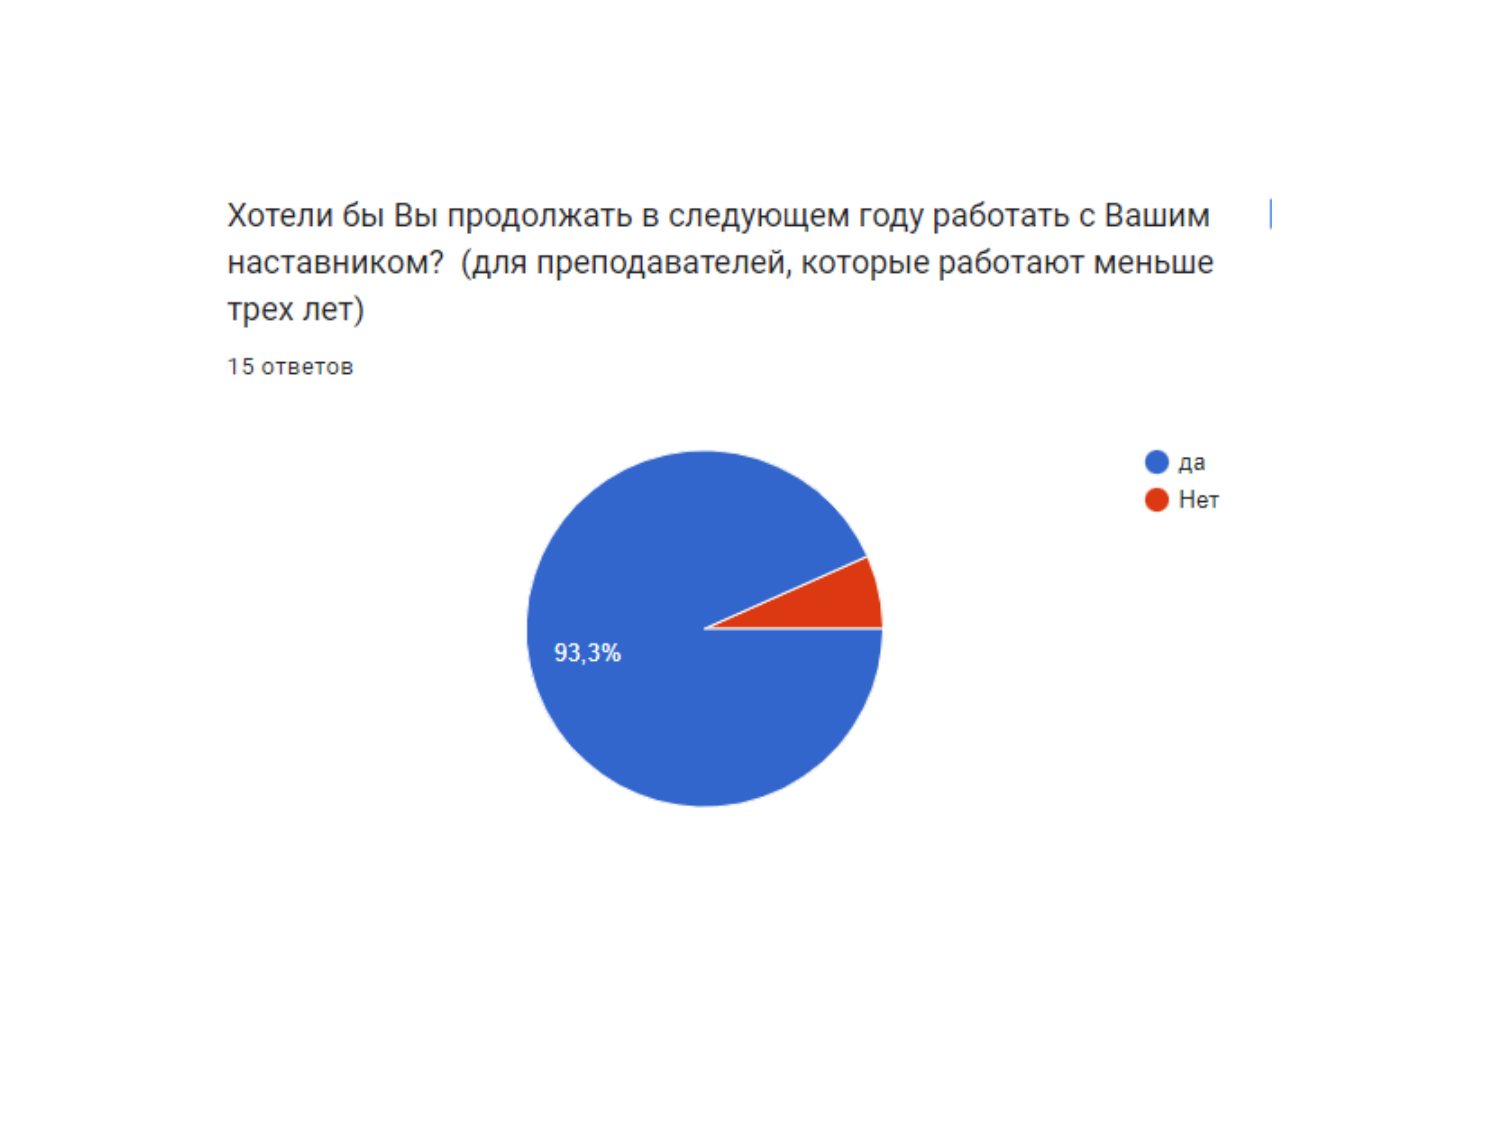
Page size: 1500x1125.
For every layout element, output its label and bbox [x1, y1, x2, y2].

picture [194, 160, 1273, 871]
